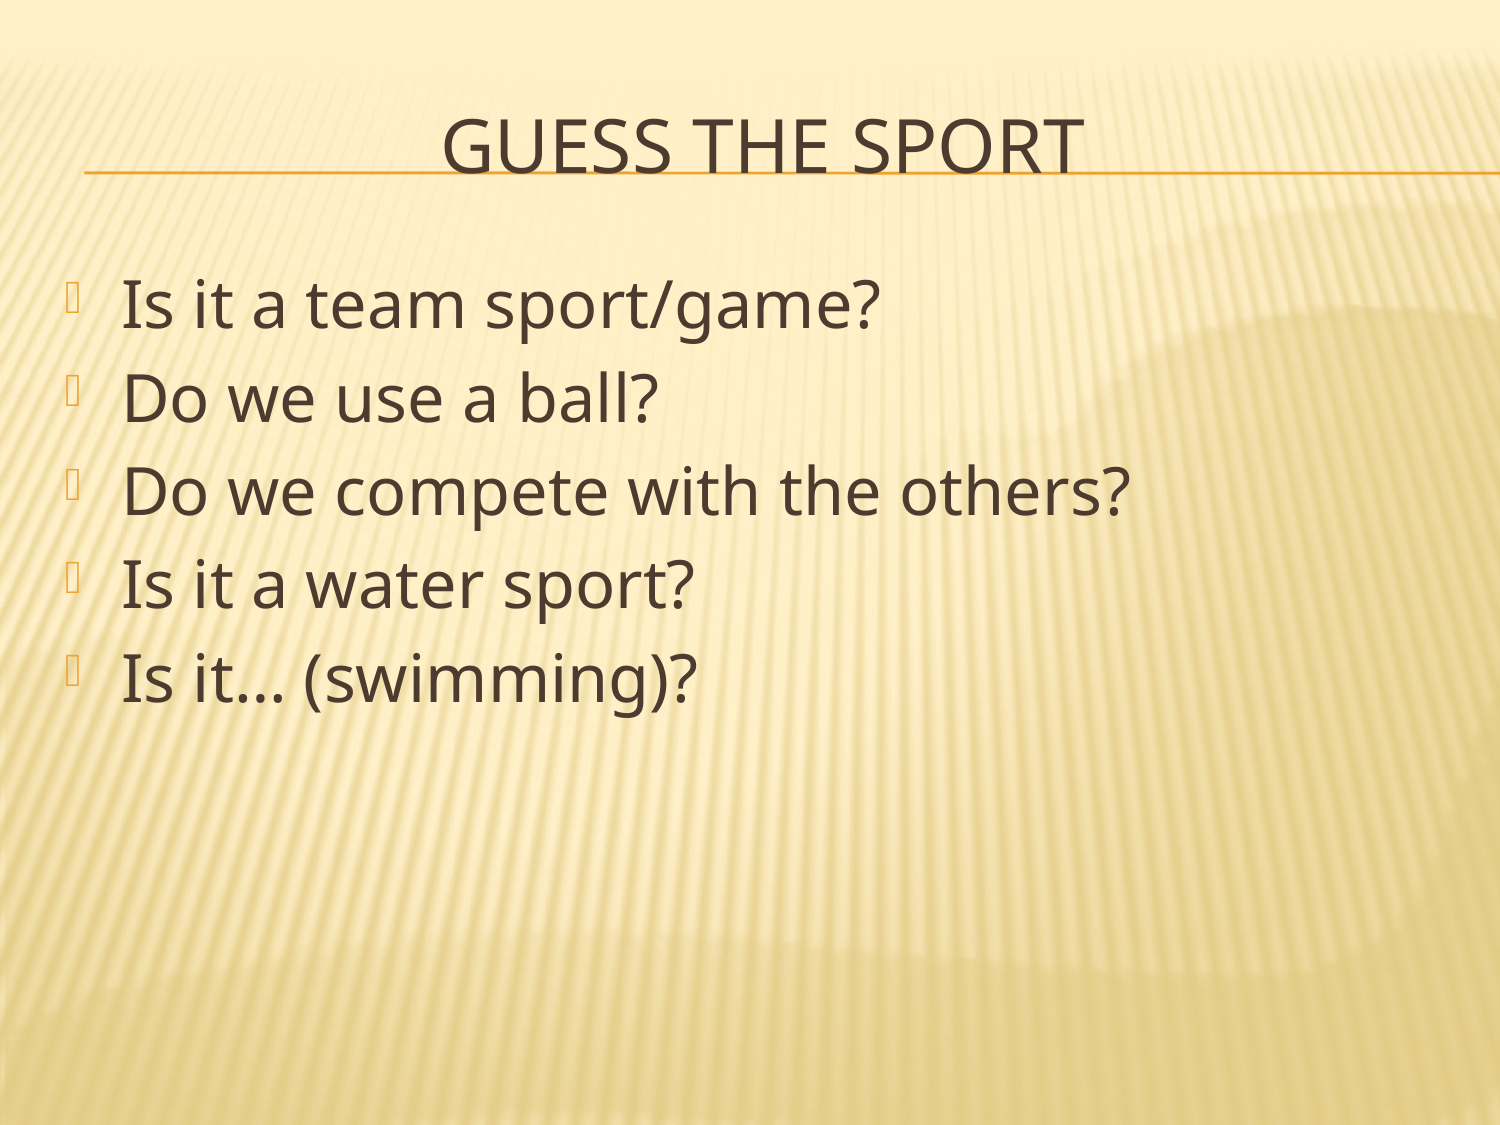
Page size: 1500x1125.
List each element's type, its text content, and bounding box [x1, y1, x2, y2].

list Is it a team sport/game? Do we use a ball? Do we compete with the others? Is it a water sport? Is it… (swimming)? [50, 254, 1475, 998]
title Guess the sport [50, 75, 1475, 213]
